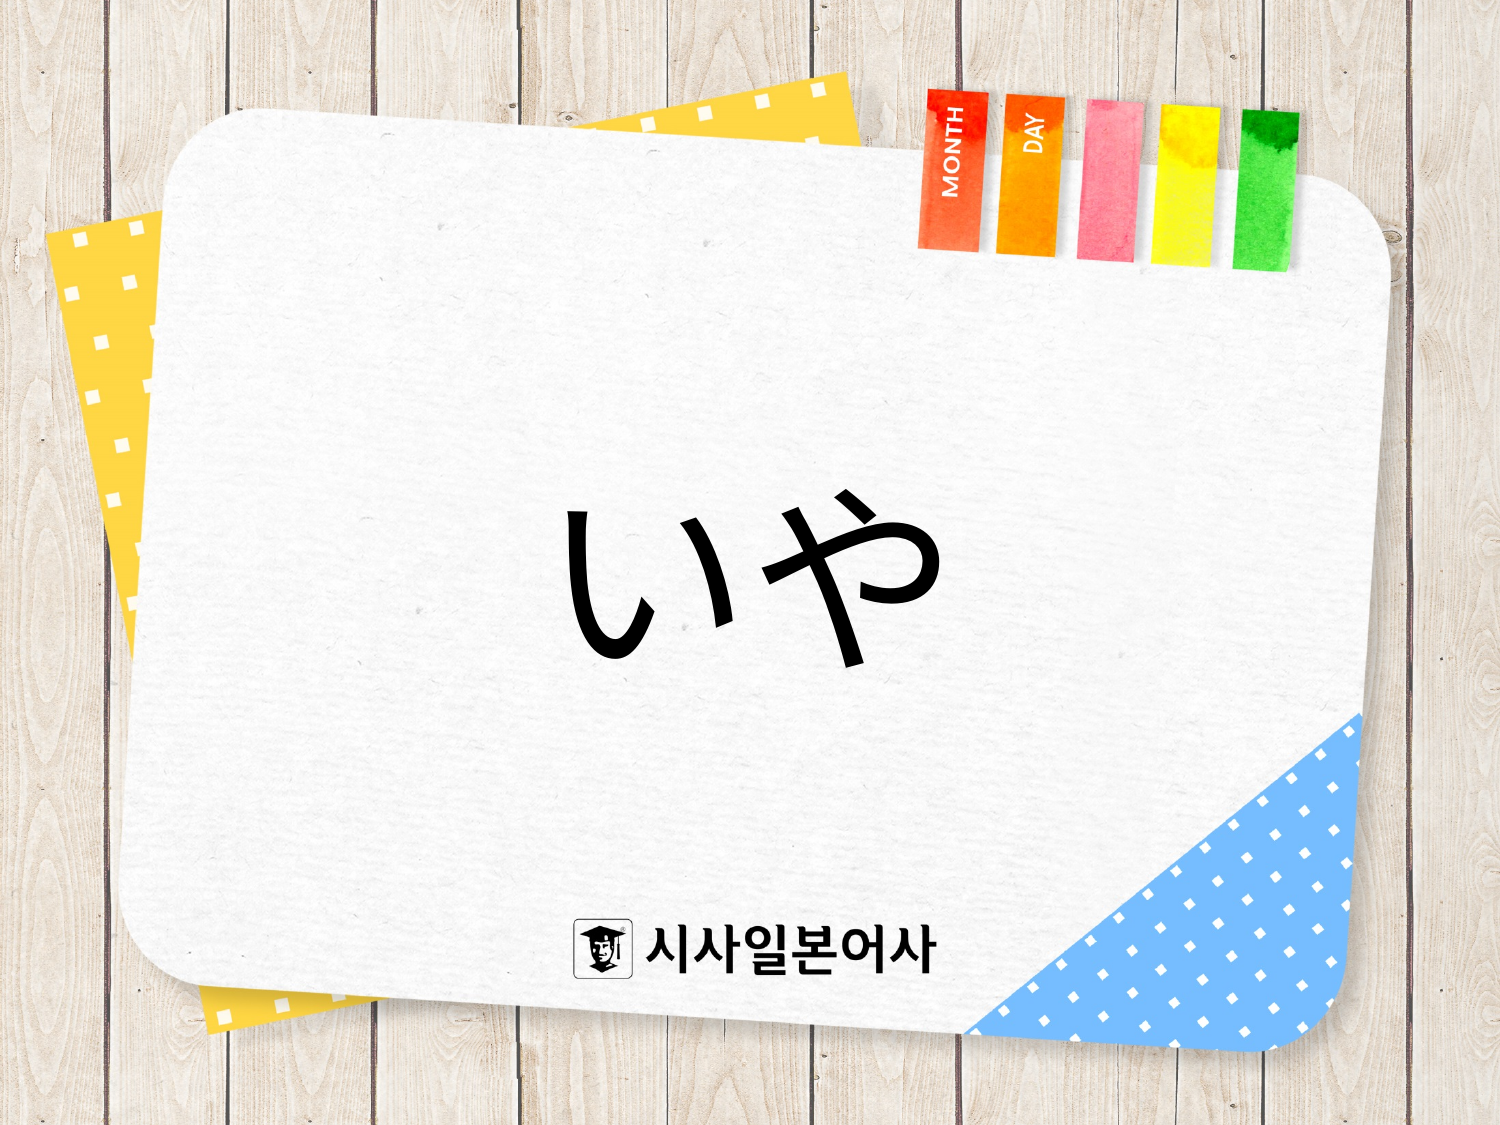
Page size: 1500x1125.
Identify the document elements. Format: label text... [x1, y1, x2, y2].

picture [0, 0, 1500, 1125]
title いや [75, 338, 1425, 811]
